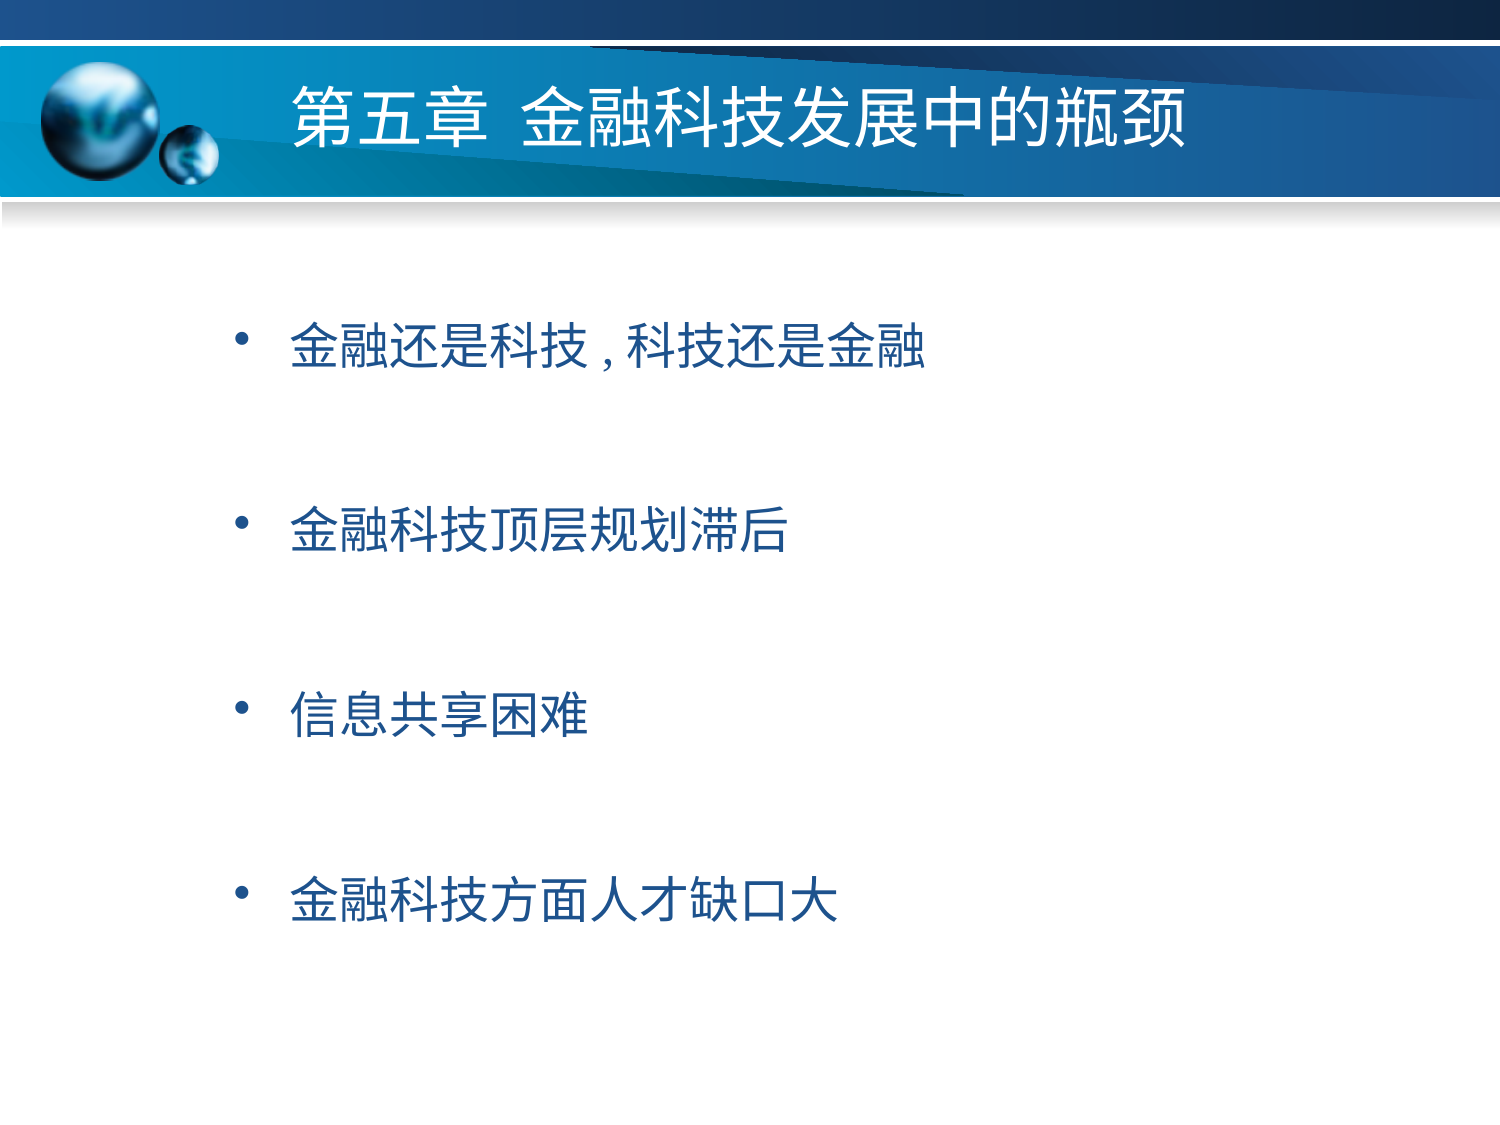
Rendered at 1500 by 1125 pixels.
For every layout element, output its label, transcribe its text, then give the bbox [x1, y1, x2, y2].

picture [42, 63, 159, 180]
title 第五章 金融科技发展中的瓶颈 [274, 44, 1363, 188]
picture [160, 126, 218, 184]
text_box 金融还是科技,科技还是金融 [218, 306, 1258, 382]
text_box 金融科技方面人才缺口大 [218, 860, 1258, 936]
text_box 信息共享困难 [218, 676, 1258, 751]
text_box 金融科技顶层规划滞后 [218, 491, 1258, 567]
